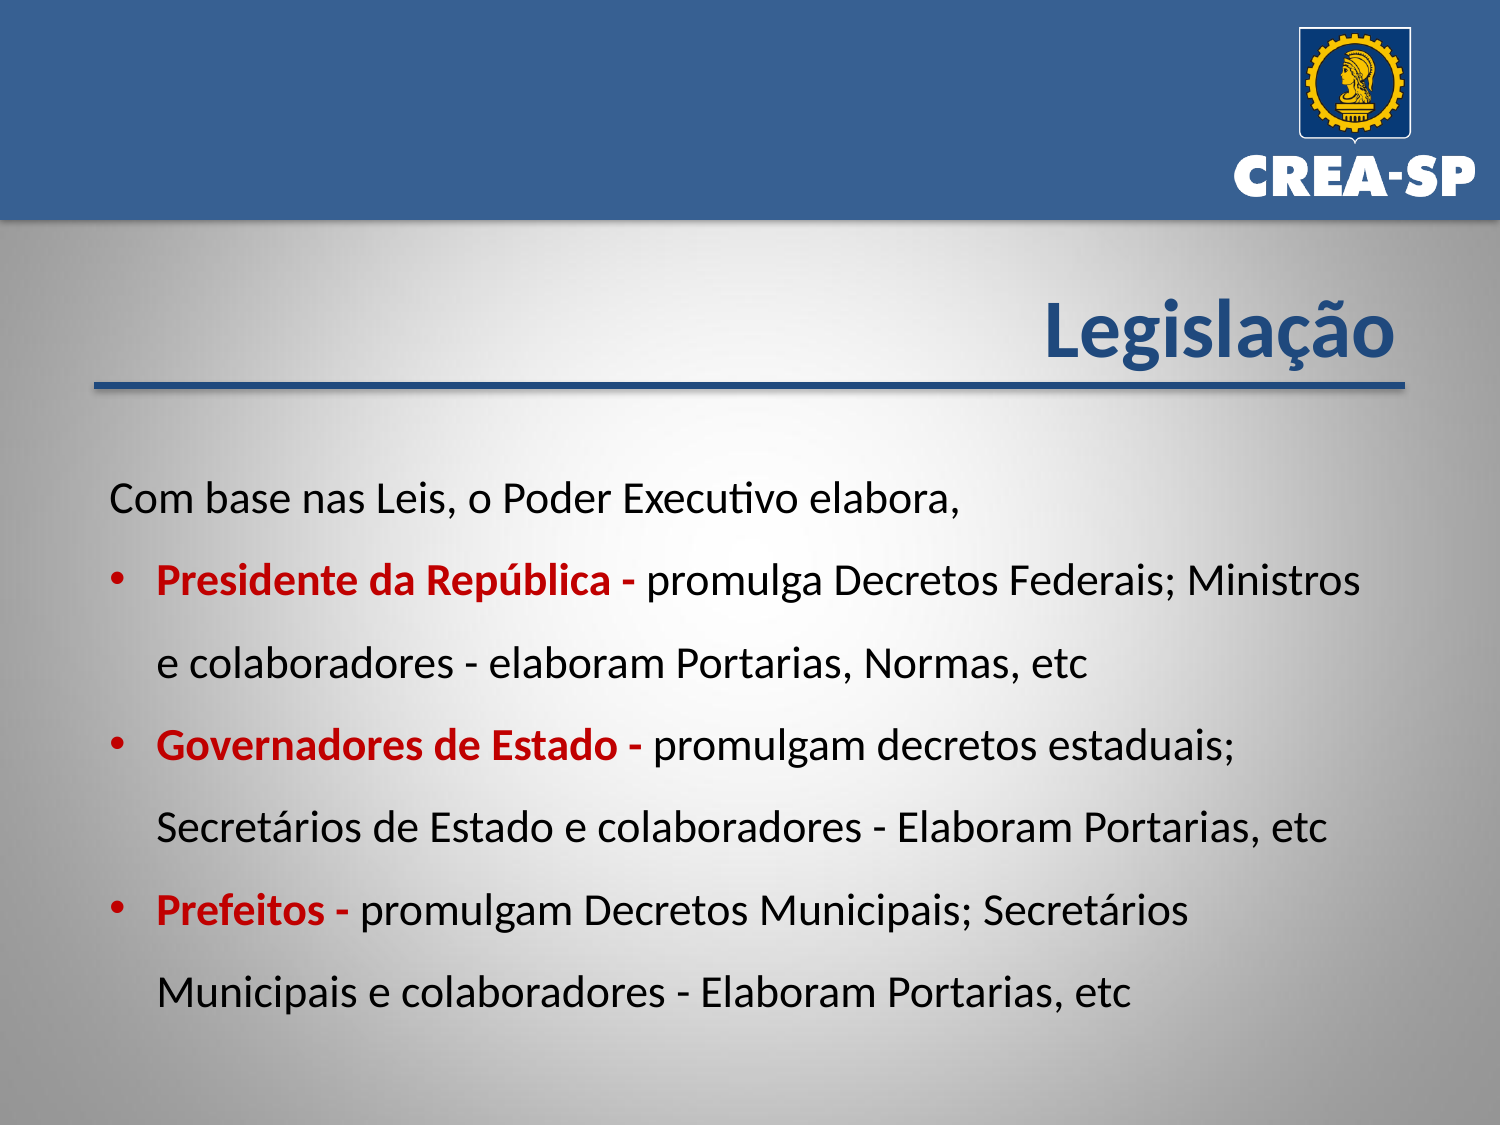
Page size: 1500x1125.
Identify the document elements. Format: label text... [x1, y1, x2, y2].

picture [0, 220, 1500, 1125]
text_box Com base nas Leis, o Poder Executivo elabora, Presidente da República - promulga Decretos Federais; Ministros e colaboradores - elaboram Portarias, Normas, etc Governadores de Estado - promulgam decretos estaduais; Secretários de Estado e colaboradores - Elaboram Portarias, etc Prefeitos - promulgam Decretos Municipais; Secretários Municipais e colaboradores - Elaboram Portarias, etc [94, 432, 1406, 1025]
text_box Legislação [100, 267, 1412, 382]
picture [1234, 27, 1475, 197]
